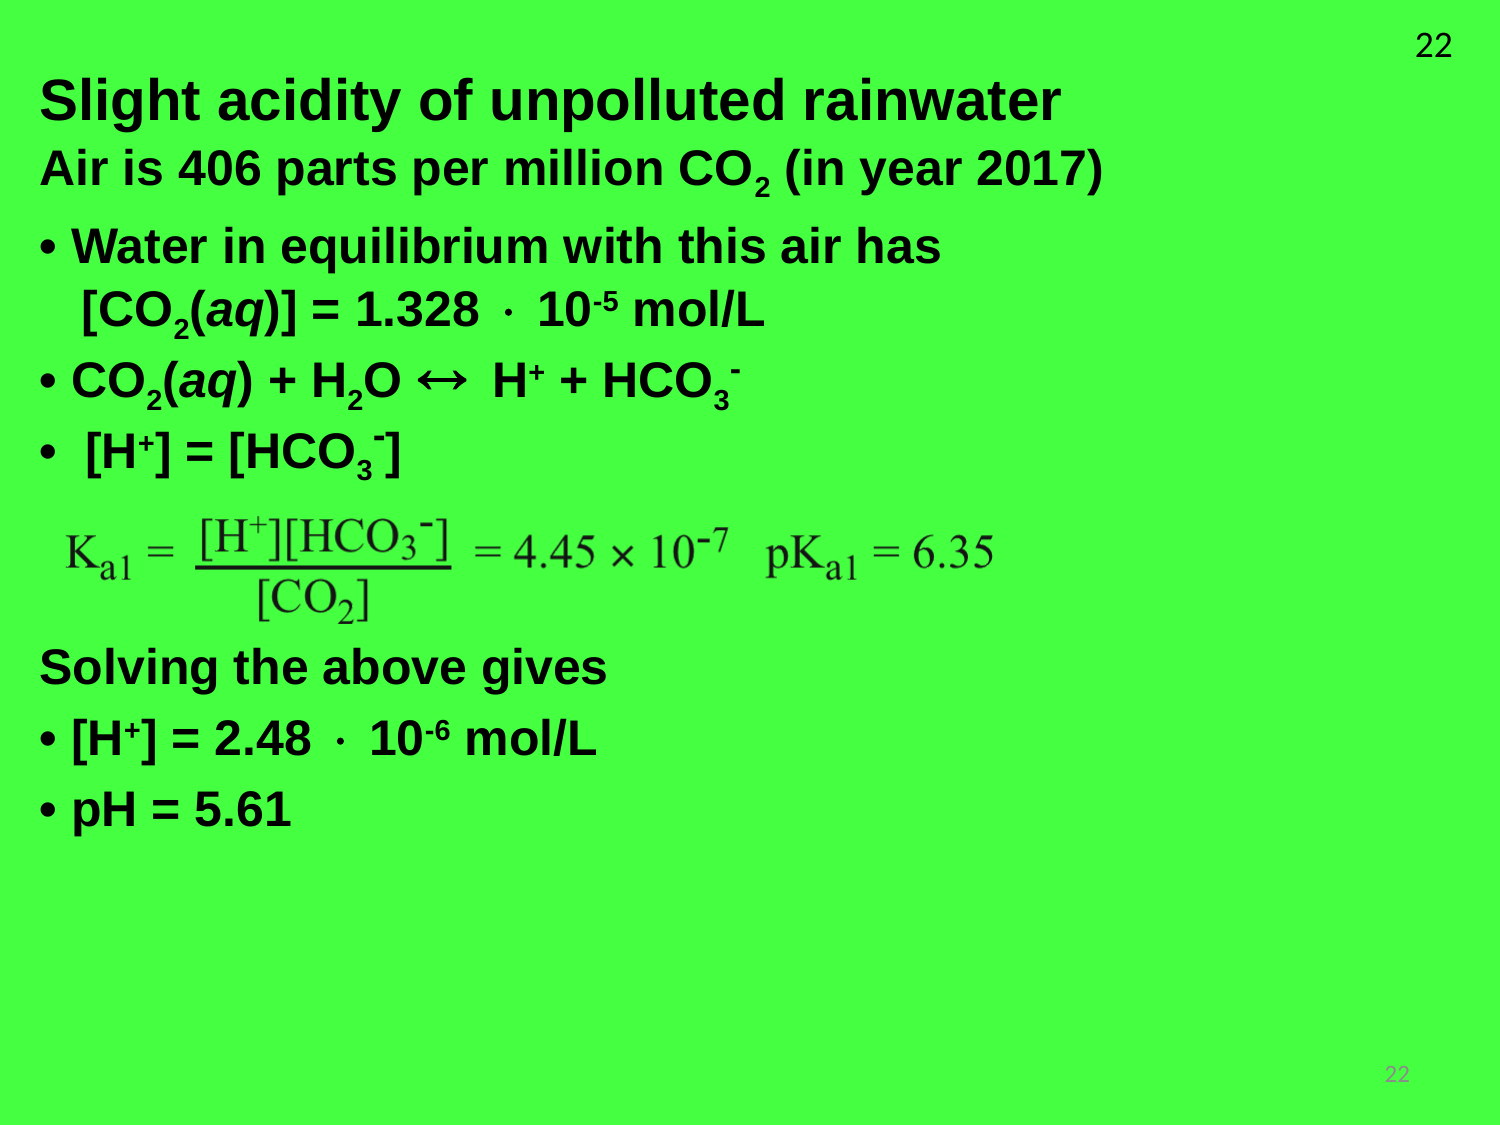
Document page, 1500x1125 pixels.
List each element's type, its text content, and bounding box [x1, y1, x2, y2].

text_box 22 [1400, 12, 1500, 73]
text_box Solving the above gives • [H+] = 2.48 × 10-6 mol/L • pH = 5.61 [24, 624, 1500, 844]
slide_number 22 [1074, 1042, 1425, 1103]
picture [37, 485, 1027, 638]
text_box Slight acidity of unpolluted rainwater Air is 406 parts per million CO2 (in year 2017) • Water in equilibrium with this air has [CO2(aq)] = 1.328 × 10-5 mol/L • CO2(aq) + H2O « H+ + HCO3- • [H+] = [HCO3-] [24, 50, 1463, 494]
